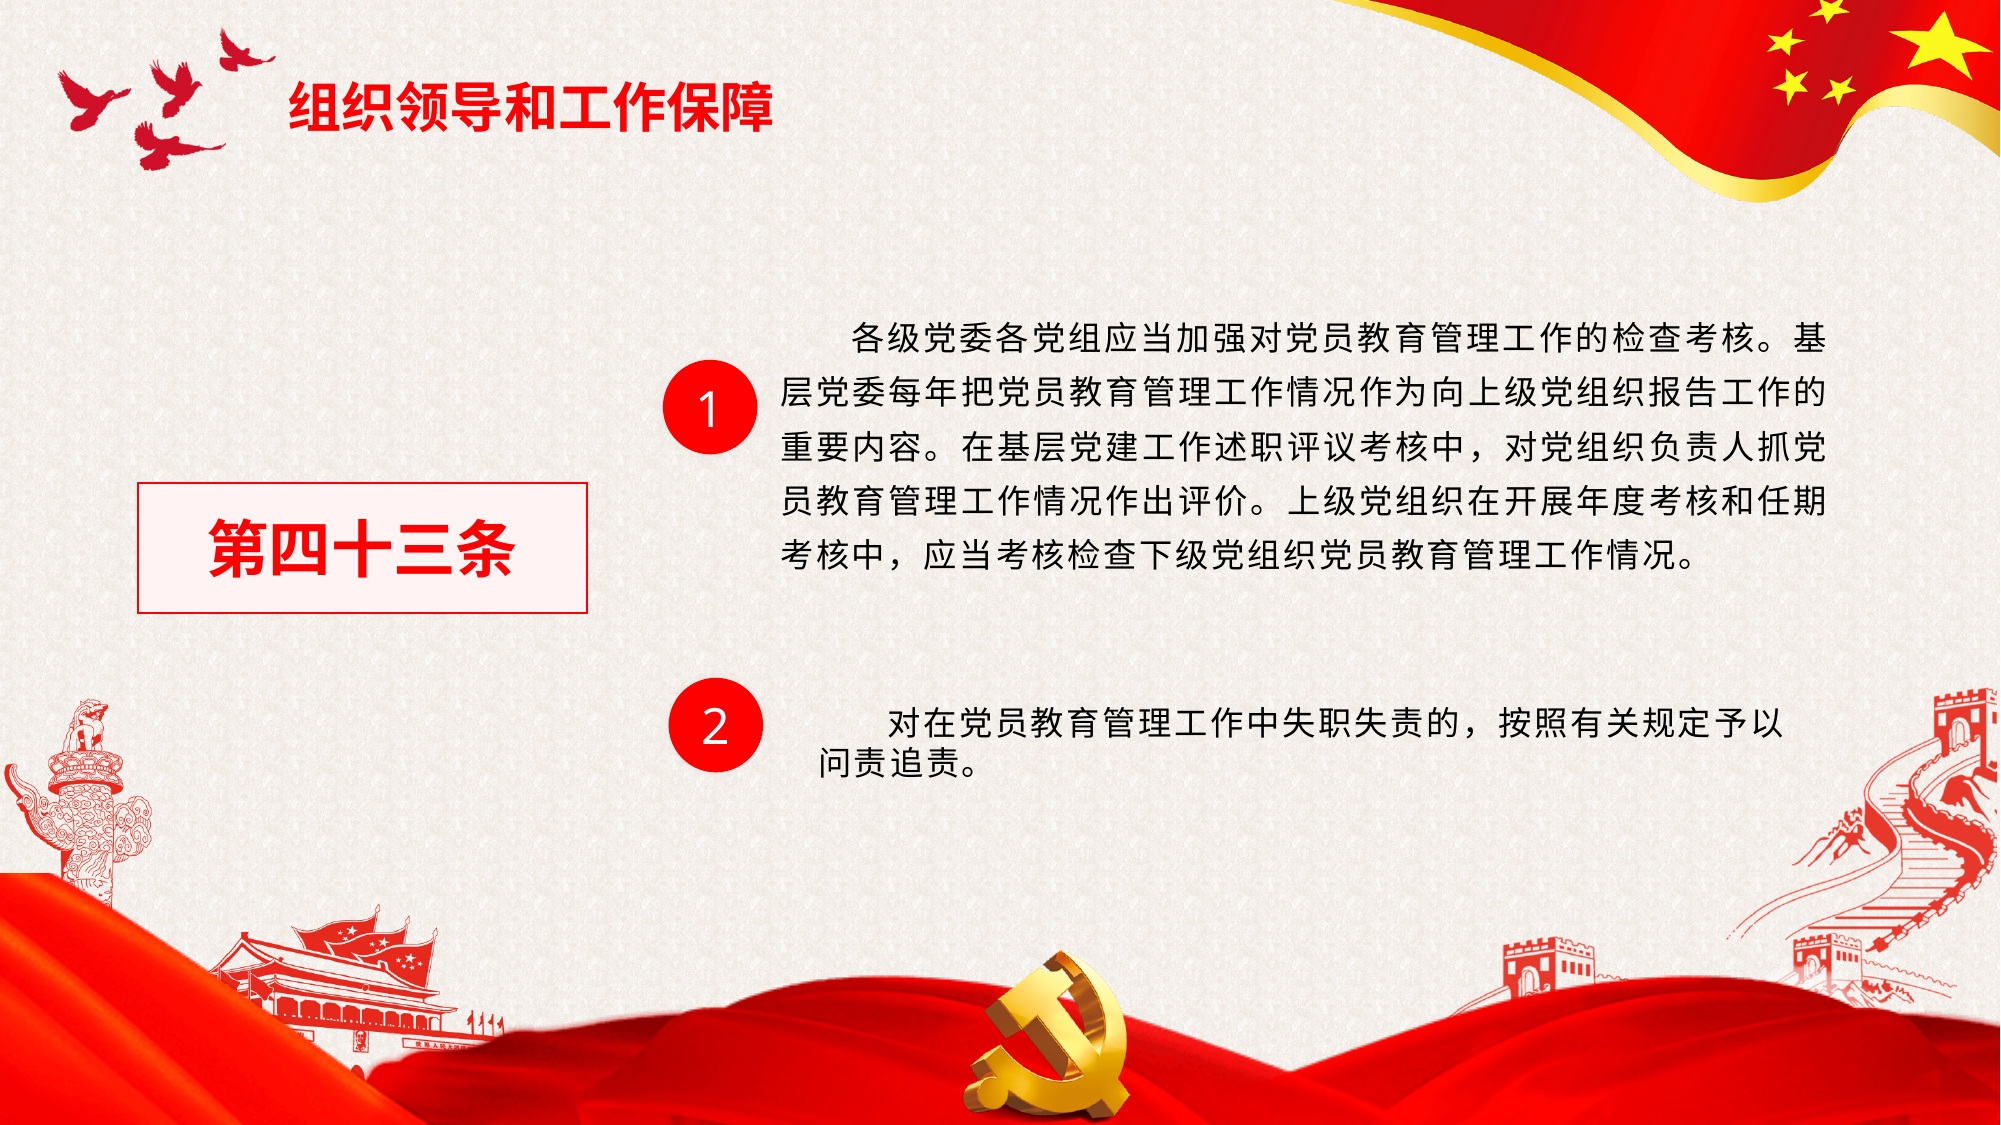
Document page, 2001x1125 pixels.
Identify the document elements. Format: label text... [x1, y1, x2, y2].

text_box 2 [667, 676, 765, 774]
text_box 1 [661, 358, 759, 456]
text_box 组织领导和工作保障 [266, 63, 907, 149]
text_box 第四十三条 [137, 482, 588, 614]
text_box 对在党员教育管理工作中失职失责的，按照有关规定予以问责追责。 [801, 694, 1812, 789]
picture [0, 0, 2000, 1125]
text_box 各级党委各党组应当加强对党员教育管理工作的检查考核。基层党委每年把党员教育管理工作情况作为向上级党组织报告工作的重要内容。在基层党建工作述职评议考核中，对党组织负责人抓党员教育管理工作情况作出评价。上级党组织在开展年度考核和任期考核中，应当考核检查下级党组织党员教育管理工作情况。 [763, 294, 1847, 507]
